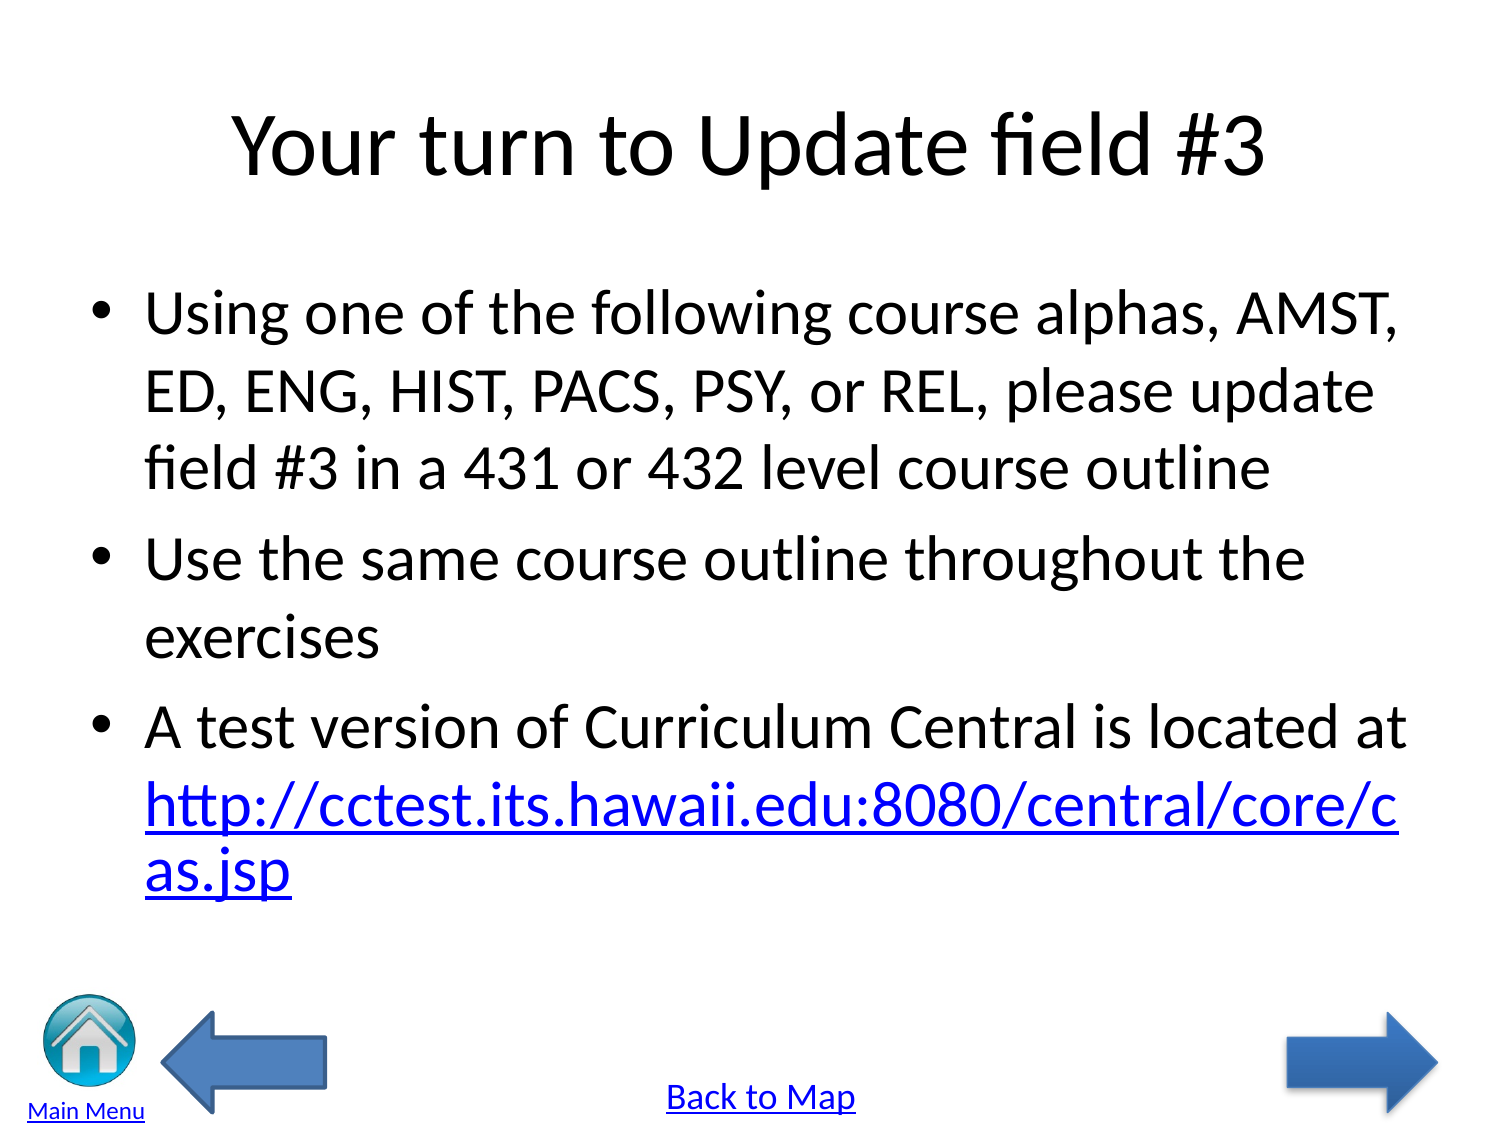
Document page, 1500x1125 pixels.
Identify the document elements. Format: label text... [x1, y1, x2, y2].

title Your turn to Update field #3 [75, 45, 1425, 233]
picture [37, 987, 141, 1091]
text_box Back to Map [651, 1064, 871, 1125]
list Using one of the following course alphas, AMST, ED, ENG, HIST, PACS, PSY, or REL, please update field #3 in a 431 or 432 level course outline Use the same course outline throughout the exercises A test version of Curriculum Central is located athttp://cctest.its.hawaii.edu:8080/central/core/cas.jsp [75, 262, 1425, 1005]
